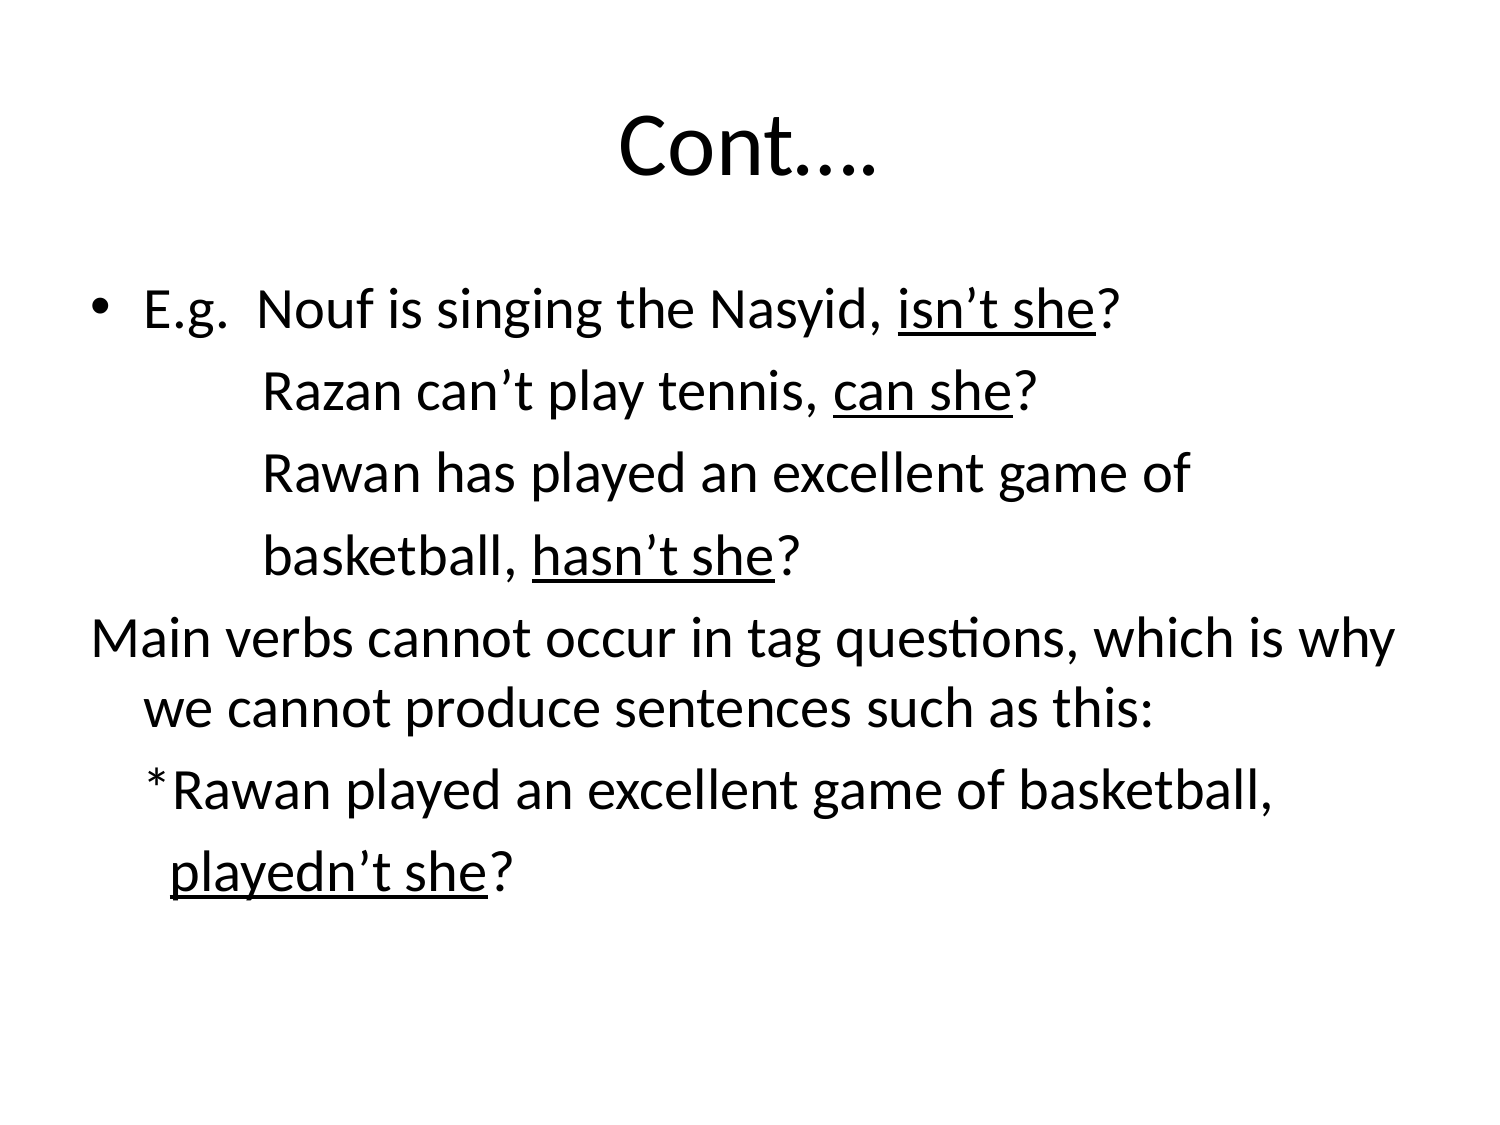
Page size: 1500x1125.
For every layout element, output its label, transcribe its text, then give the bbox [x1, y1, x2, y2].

list E.g. Nouf is singing the Nasyid, isn’t she? Razan can’t play tennis, can she? Rawan has played an excellent game of basketball, hasn’t she? Main verbs cannot occur in tag questions, which is why we cannot produce sentences such as this: *Rawan played an excellent game of basketball, playedn’t she? [75, 262, 1425, 1005]
title Cont…. [75, 45, 1425, 233]
